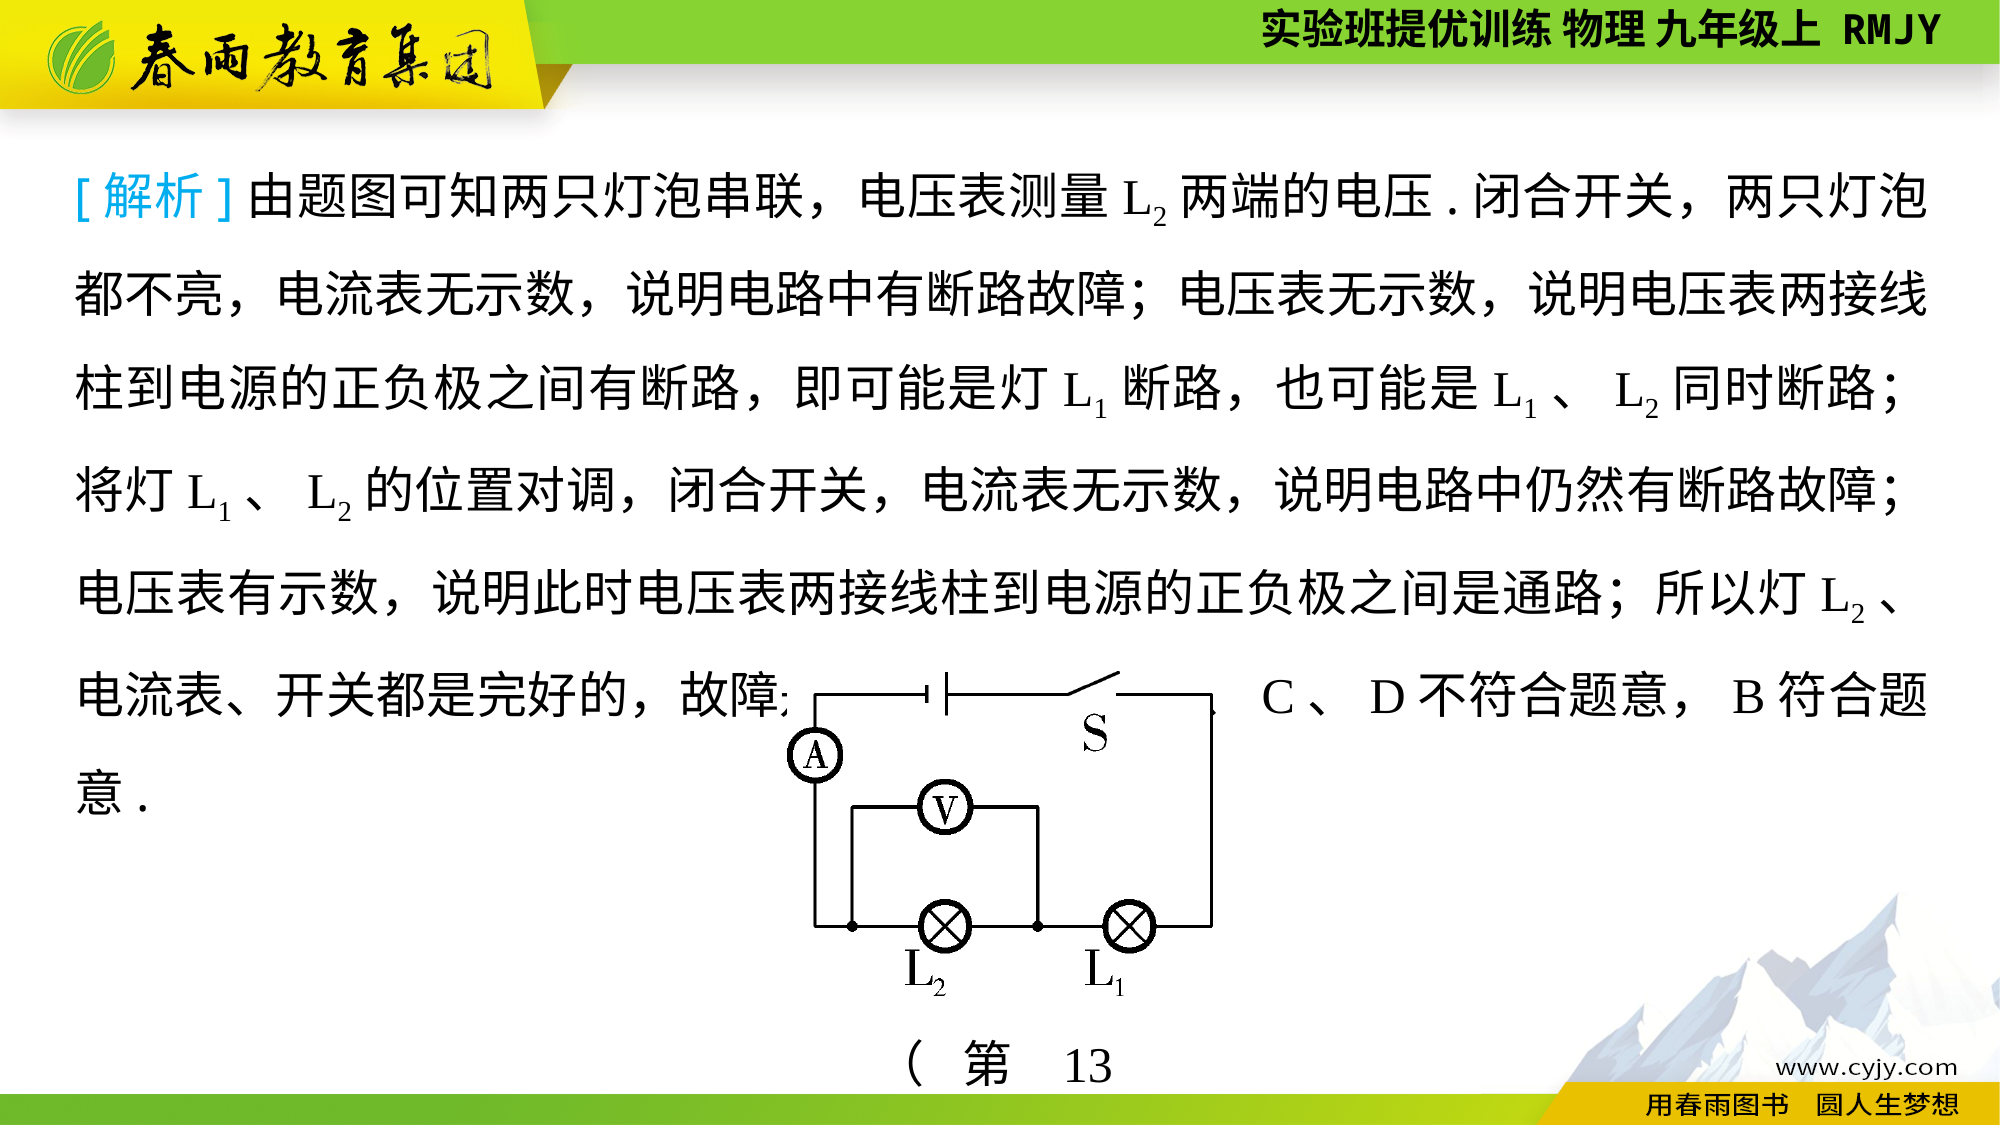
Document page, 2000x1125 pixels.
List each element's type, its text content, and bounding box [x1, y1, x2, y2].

list [解析]由题图可知两只灯泡串联，电压表测量L2两端的电压.闭合开关，两只灯泡都不亮，电流表无示数，说明电路中有断路故障；电压表无示数，说明电压表两接线柱到电源的正负极之间有断路，即可能是灯L1断路，也可能是L1、L2同时断路；将灯L1、L2的位置对调，闭合开关，电流表无示数，说明电路中仍然有断路故障；电压表有示数，说明此时电压表两接线柱到电源的正负极之间是通路；所以灯L2、电流表、开关都是完好的，故障是灯L1断路.故A、C、D不符合题意，B符合题意. [59, 122, 1944, 672]
picture [0, 0, 2000, 1125]
text_box （第13题） [859, 1004, 1140, 1100]
